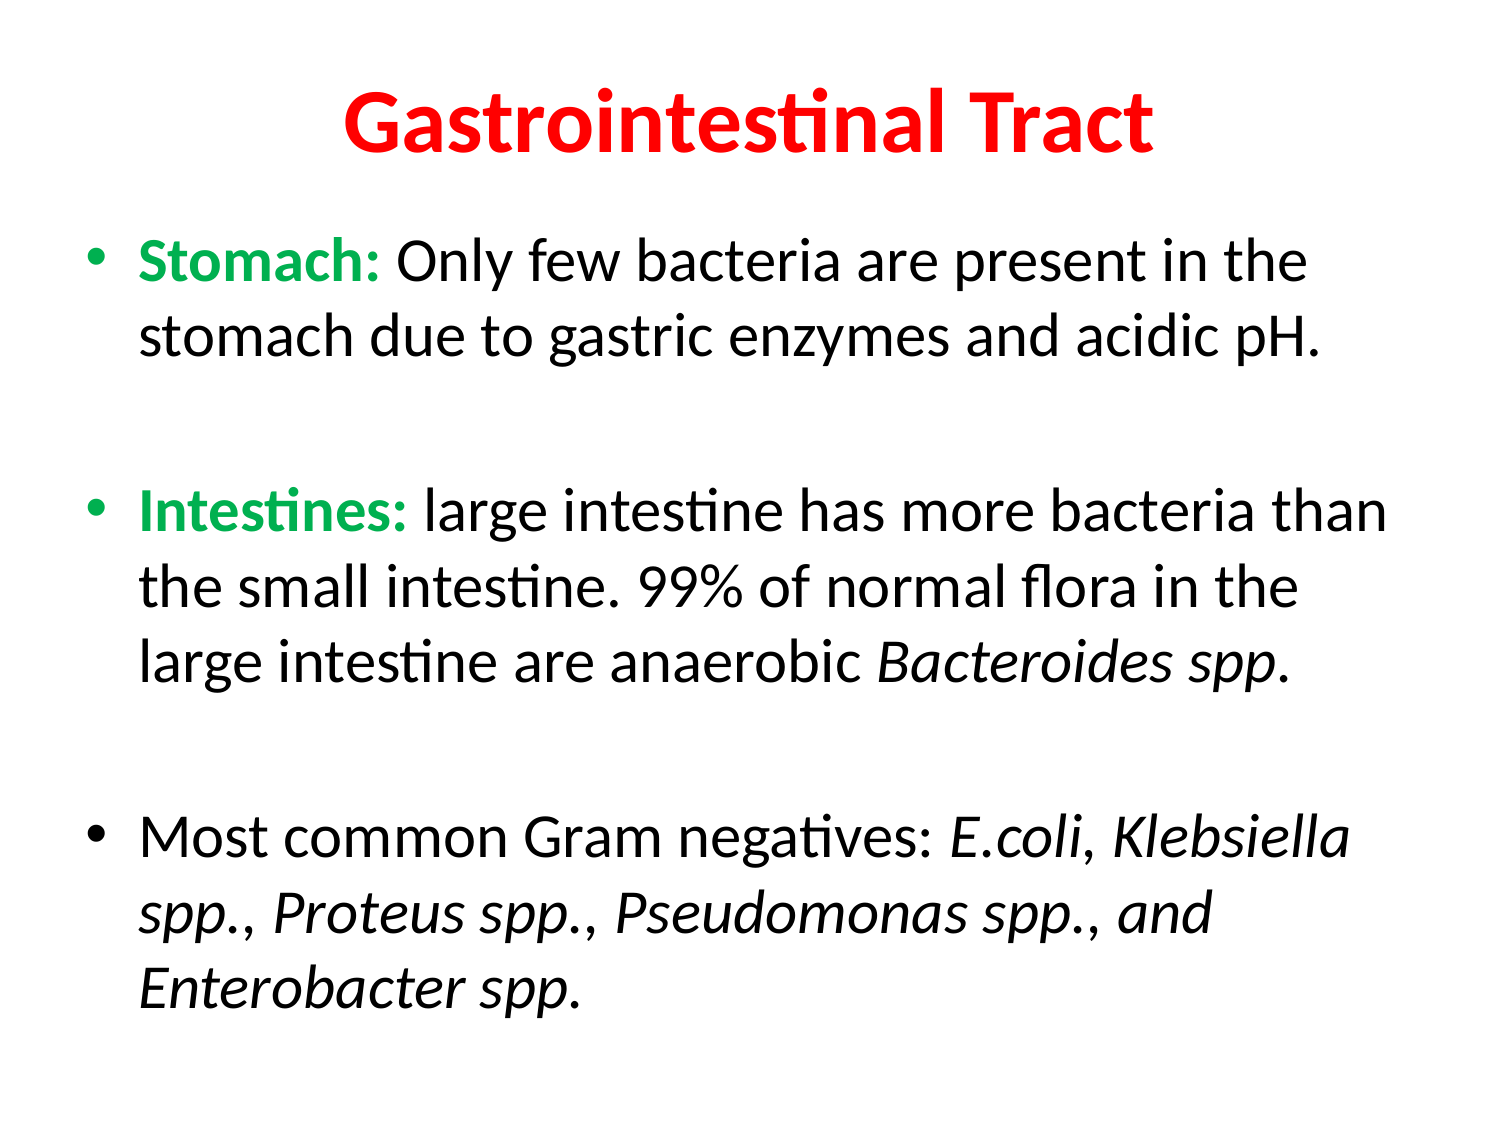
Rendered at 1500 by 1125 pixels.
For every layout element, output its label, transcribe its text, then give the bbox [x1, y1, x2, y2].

list Stomach: Only few bacteria are present in the stomach due to gastric enzymes and acidic pH. Intestines: large intestine has more bacteria than the small intestine. 99% of normal flora in the large intestine are anaerobic Bacteroides spp. Most common Gram negatives: E.coli, Klebsiella spp., Proteus spp., Pseudomonas spp., and Enterobacter spp. [70, 210, 1421, 1090]
title Gastrointestinal Tract [75, 45, 1425, 188]
